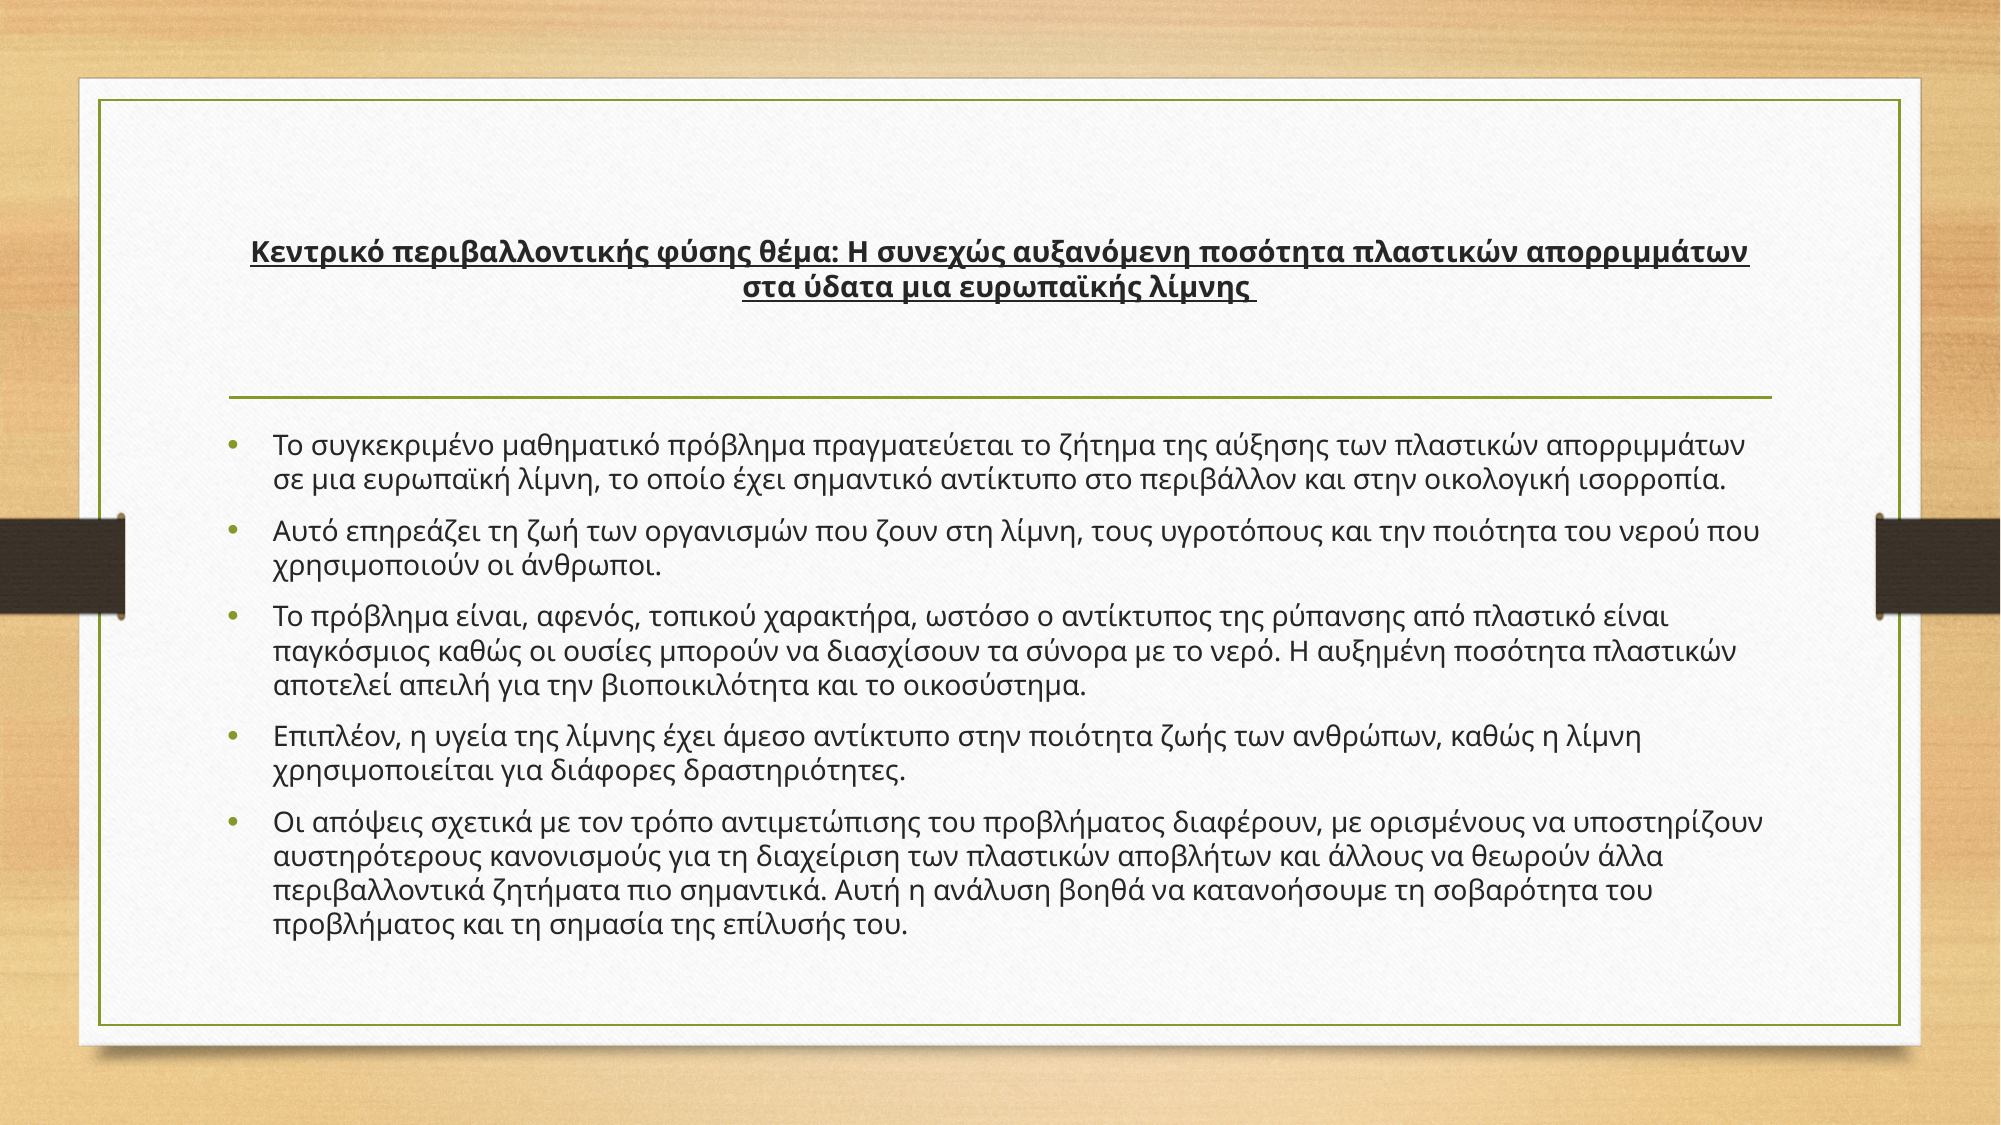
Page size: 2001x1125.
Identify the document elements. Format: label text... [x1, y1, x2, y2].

list Το συγκεκριμένο μαθηματικό πρόβλημα πραγματεύεται το ζήτημα της αύξησης των πλαστικών απορριμμάτων σε μια ευρωπαϊκή λίμνη, το οποίο έχει σημαντικό αντίκτυπο στο περιβάλλον και στην οικολογική ισορροπία. Αυτό επηρεάζει τη ζωή των οργανισμών που ζουν στη λίμνη, τους υγροτόπους και την ποιότητα του νερού που χρησιμοποιούν οι άνθρωποι. Το πρόβλημα είναι, αφενός, τοπικού χαρακτήρα, ωστόσο ο αντίκτυπος της ρύπανσης από πλαστικό είναι παγκόσμιος καθώς οι ουσίες μπορούν να διασχίσουν τα σύνορα με το νερό. Η αυξημένη ποσότητα πλαστικών αποτελεί απειλή για την βιοποικιλότητα και το οικοσύστημα. Επιπλέον, η υγεία της λίμνης έχει άμεσο αντίκτυπο στην ποιότητα ζωής των ανθρώπων, καθώς η λίμνη χρησιμοποιείται για διάφορες δραστηριότητες. Οι απόψεις σχετικά με τον τρόπο αντιμετώπισης του προβλήματος διαφέρουν, με ορισμένους να υποστηρίζουν αυστηρότερους κανονισμούς για τη διαχείριση των πλαστικών αποβλήτων και άλλους να θεωρούν άλλα περιβαλλοντικά ζητήματα πιο σημαντικά. Αυτή η ανάλυση βοηθά να κατανοήσουμε τη σοβαρότητα του προβλήματος και τη σημασία της επίλυσής του. [212, 419, 1788, 964]
picture [0, 0, 2001, 1125]
title Κεντρικό περιβαλλοντικής φύσης θέμα: Η συνεχώς αυξανόμενη ποσότητα πλαστικών απορριμμάτων στα ύδατα μια ευρωπαϊκής λίμνης [212, 161, 1788, 375]
